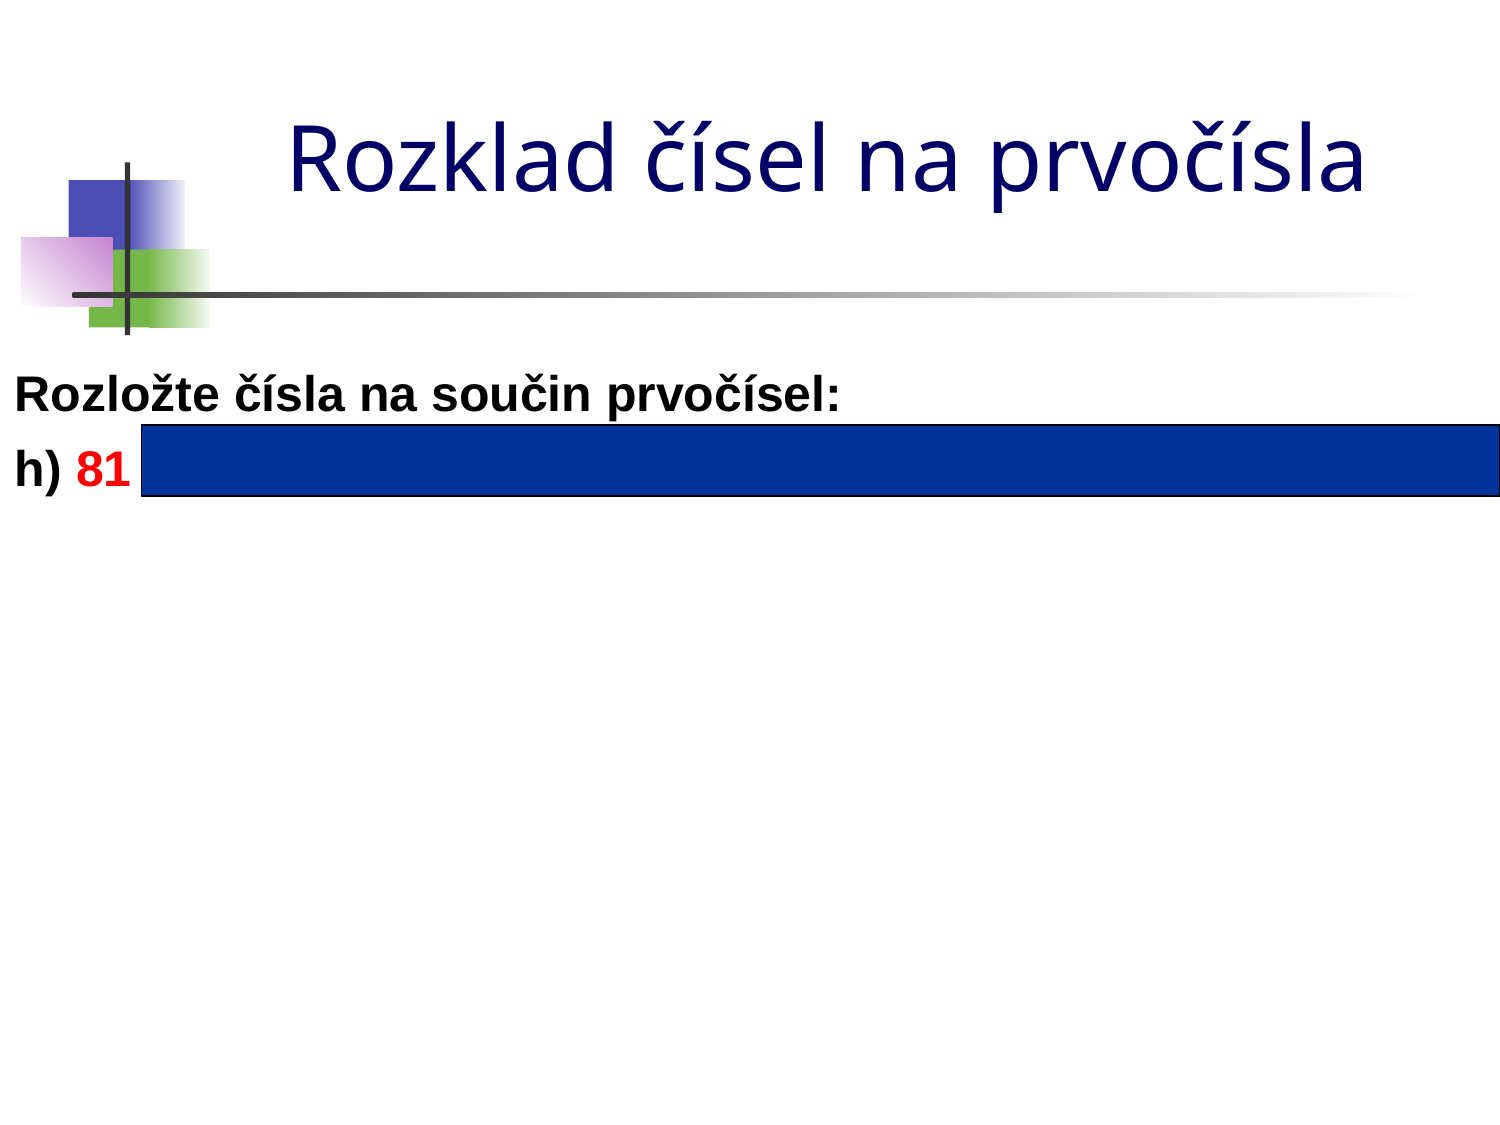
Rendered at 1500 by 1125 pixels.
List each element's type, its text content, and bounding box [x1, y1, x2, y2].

text_box Rozložte čísla na součin prvočísel: [0, 354, 1022, 429]
text_box h) 81 [0, 429, 147, 505]
text_box [141, 425, 1500, 496]
title Rozklad čísel na prvočísla [188, 34, 1468, 276]
text_box = 3 ∙ 3 ∙ 3 ∙ 3 [147, 496, 538, 505]
